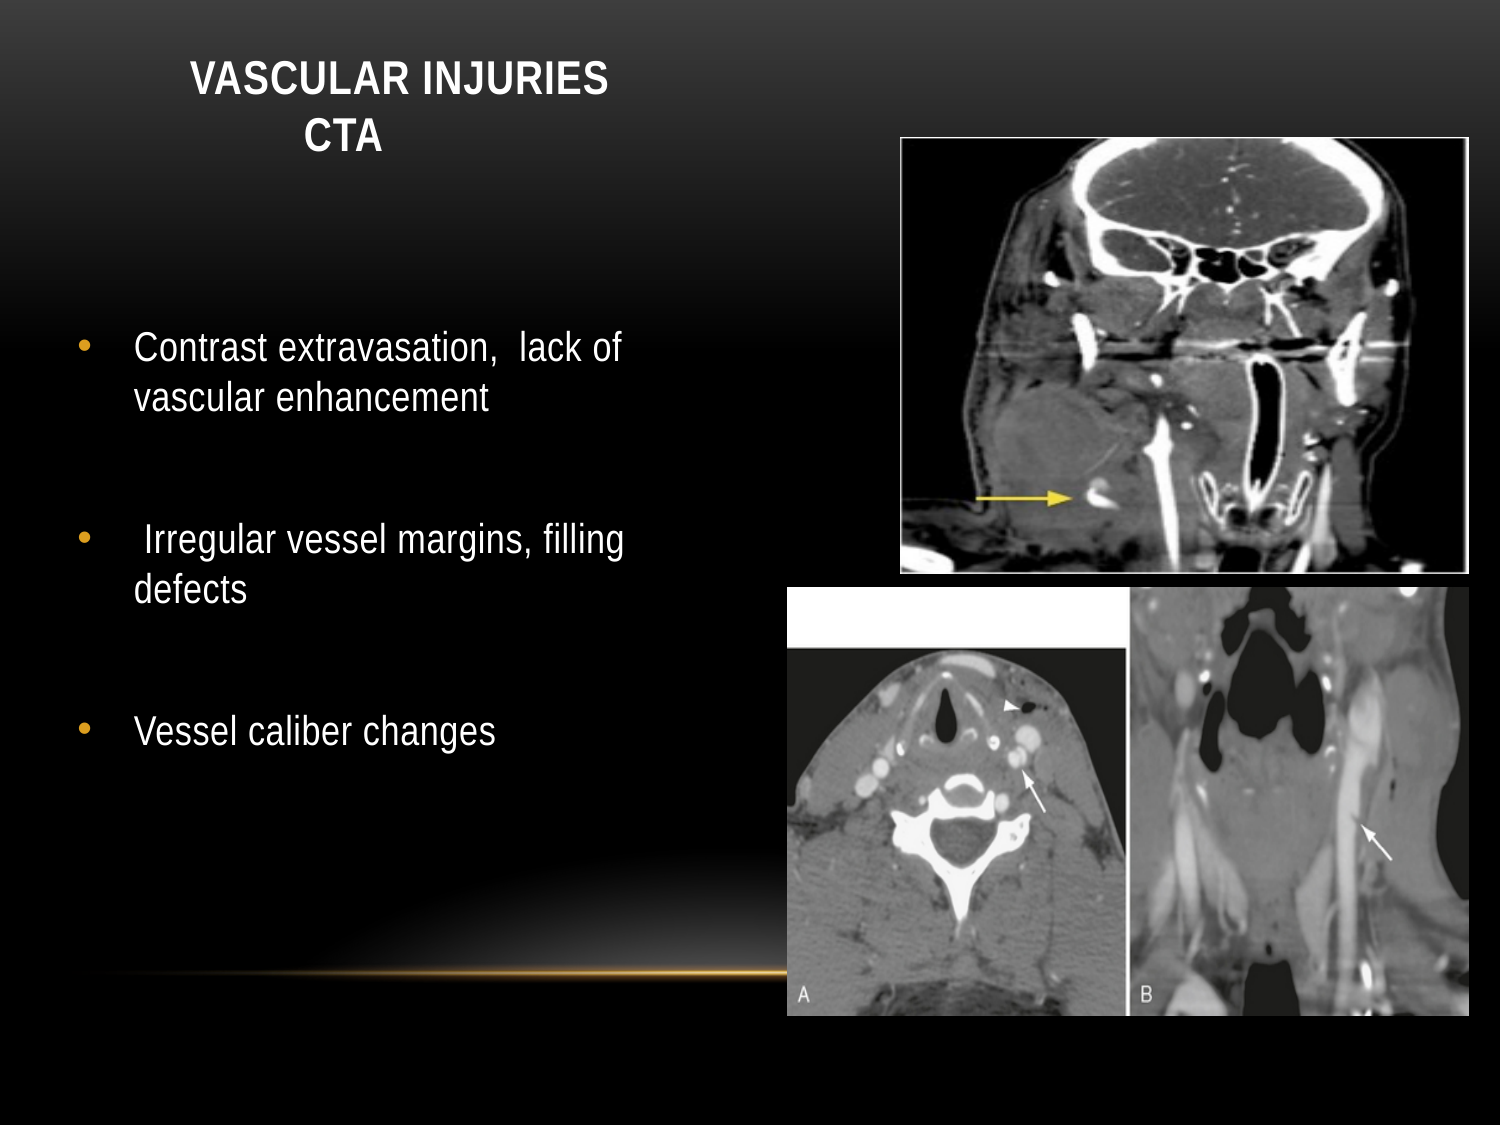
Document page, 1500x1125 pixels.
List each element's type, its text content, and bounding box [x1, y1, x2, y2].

picture [0, 0, 1500, 1125]
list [899, 137, 1469, 574]
title Vascular injuries CTA [174, 37, 1500, 225]
list Contrast extravasation, lack of vascular enhancement Irregular vessel margins, filling defects Vessel caliber changes [62, 312, 738, 1055]
